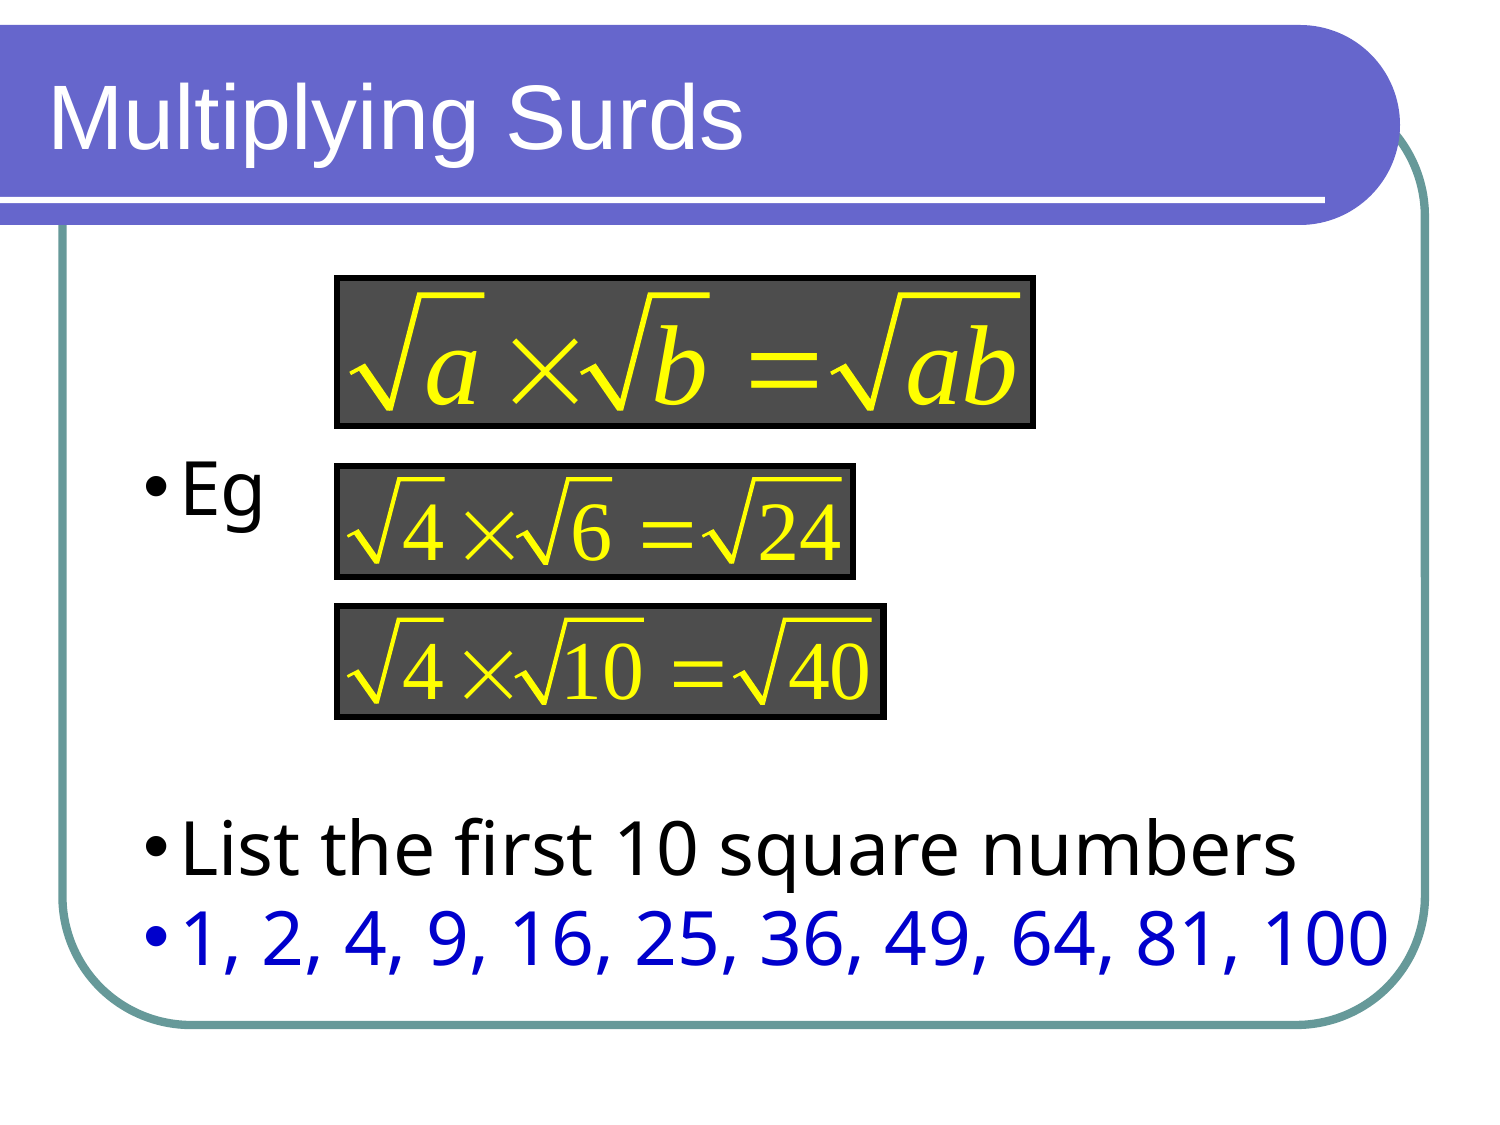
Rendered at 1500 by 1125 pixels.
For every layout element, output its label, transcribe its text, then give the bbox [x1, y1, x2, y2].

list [339, 468, 850, 575]
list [339, 609, 881, 715]
title Multiplying Surds [31, 37, 1348, 188]
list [339, 281, 1031, 424]
text_box Eg List the first 10 square numbers 1, 2, 4, 9, 16, 25, 36, 49, 64, 81, 100 [128, 433, 1454, 989]
